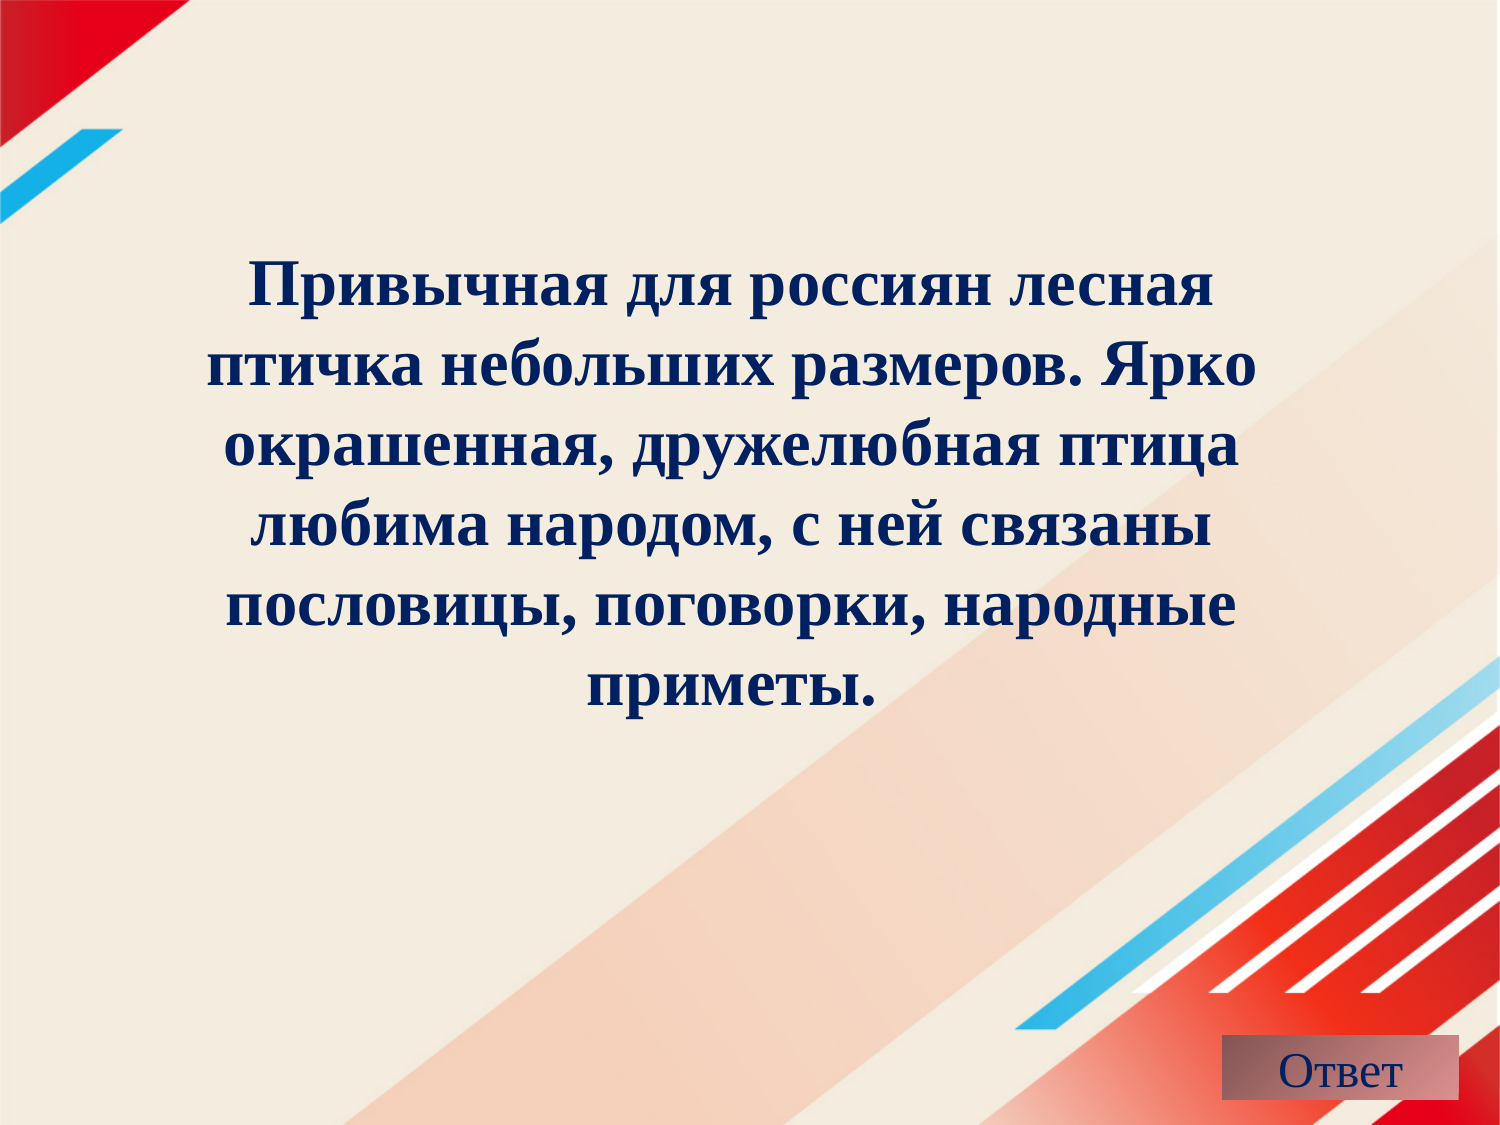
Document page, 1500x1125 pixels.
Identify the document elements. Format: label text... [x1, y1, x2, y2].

picture [0, 0, 1500, 1125]
text_box Привычная для россиян лесная птичка небольших размеров. Ярко окрашенная, дружелюбная птица любима народом, с ней связаны пословицы, поговорки, народные приметы. [159, 231, 1306, 727]
